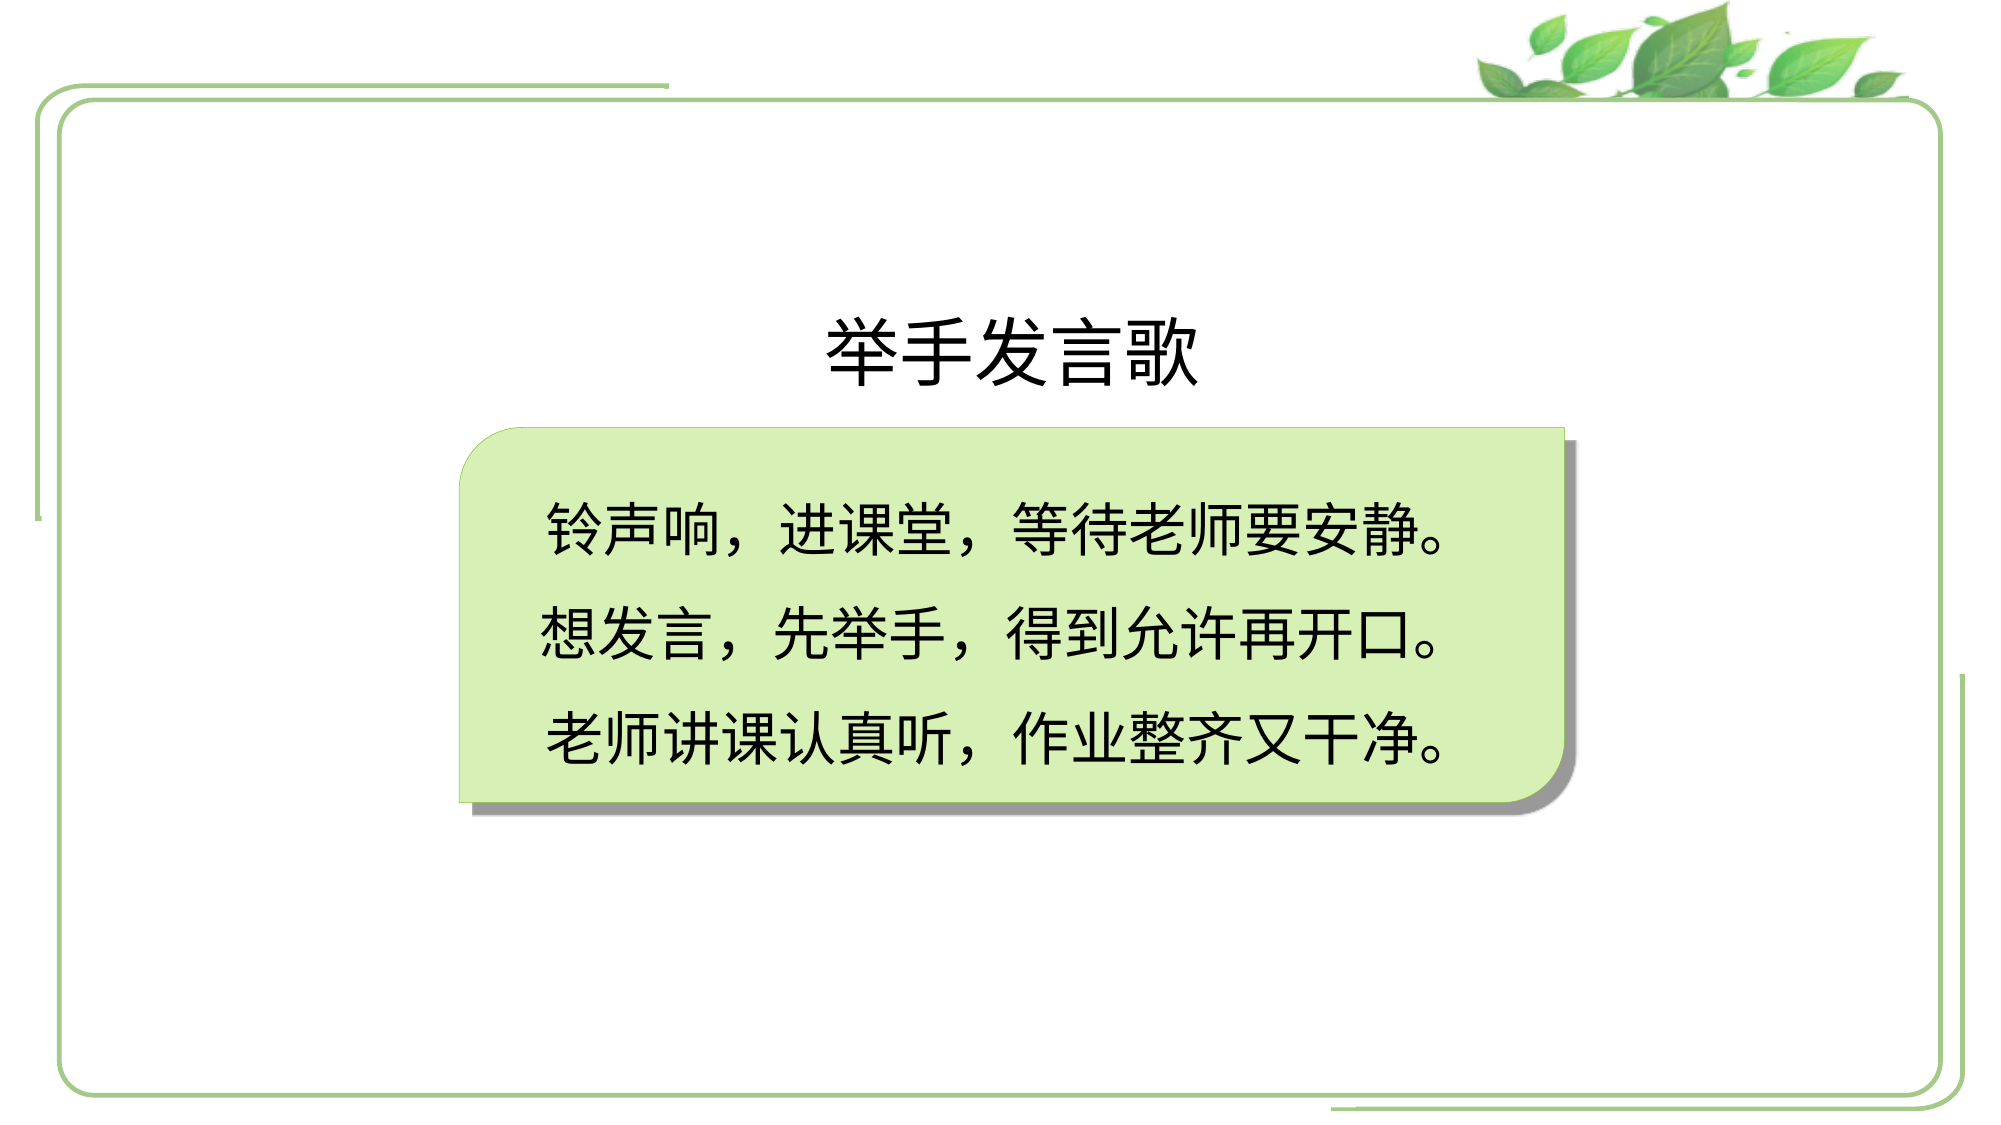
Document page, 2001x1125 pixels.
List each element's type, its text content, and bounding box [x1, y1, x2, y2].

text_box 举手发言歌 [809, 297, 1215, 403]
text_box 铃声响，进课堂，等待老师要安静。 想发言，先举手，得到允许再开口。 老师讲课认真听，作业整齐又干净。 [458, 426, 1566, 804]
